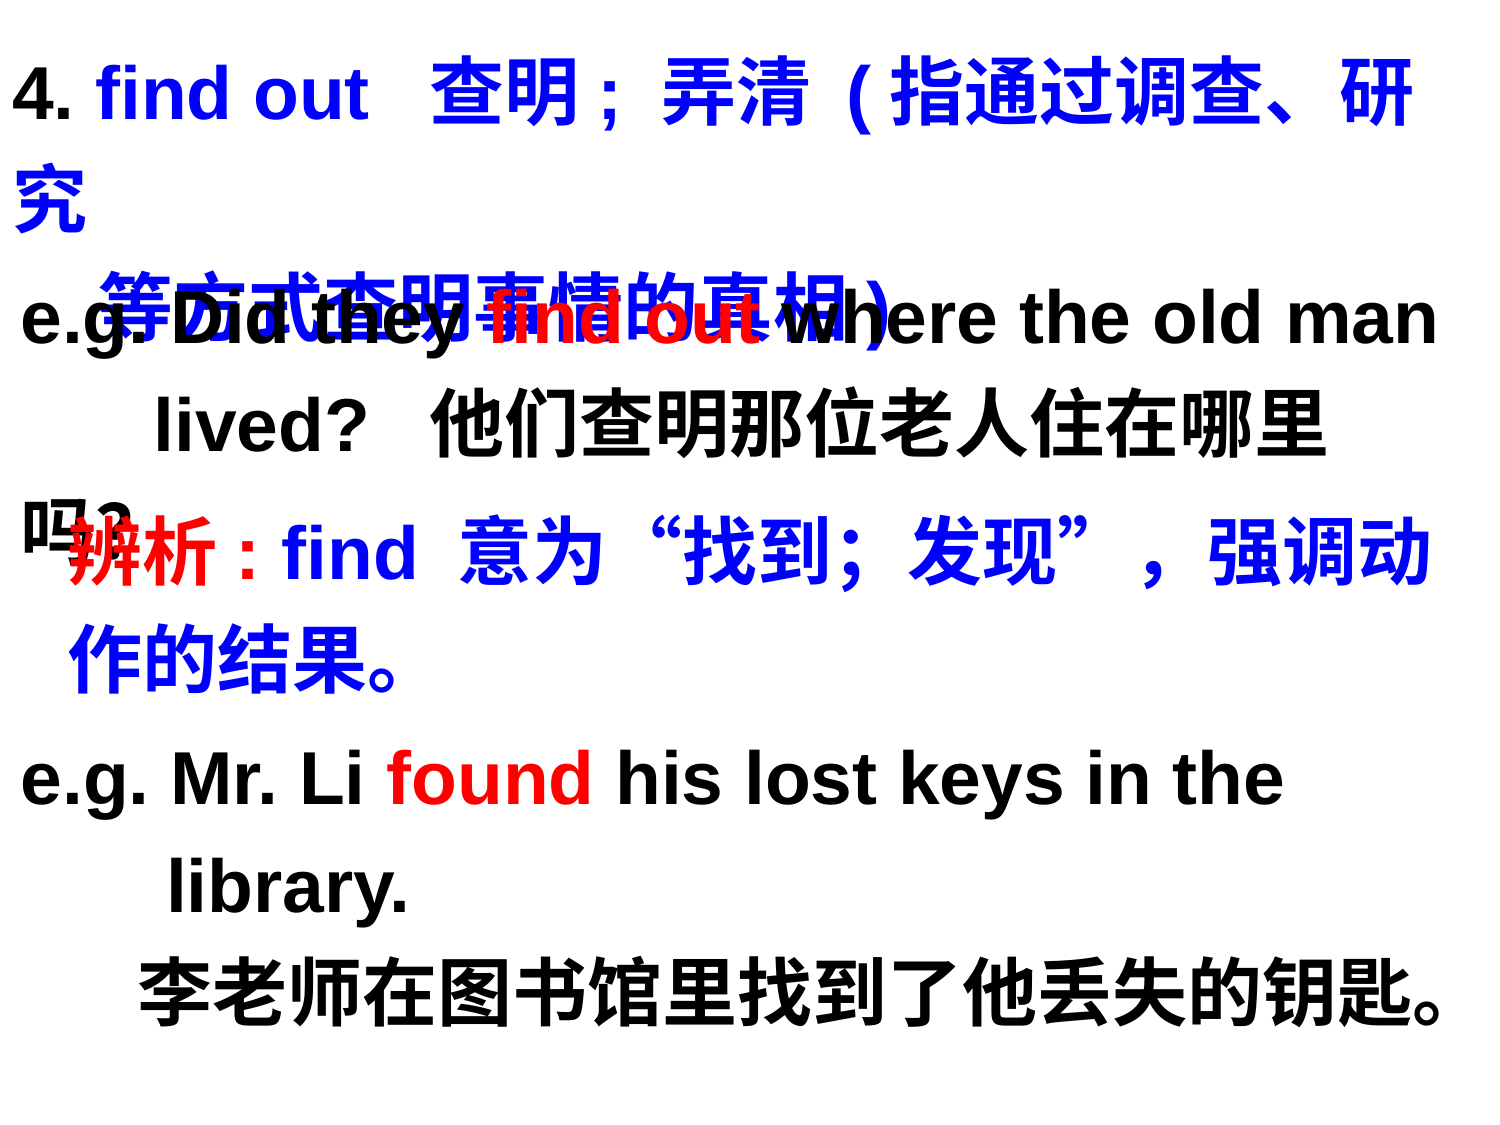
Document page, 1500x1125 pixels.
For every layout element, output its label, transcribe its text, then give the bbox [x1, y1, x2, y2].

text_box 4. find out 查明; 弄清 (指通过调查、研究 等方式查明事情的真相) [0, 19, 1436, 358]
text_box 辨析: find 意为“找到；发现”，强调动作的结果。 [53, 479, 1483, 704]
text_box e.g. Did they find out where the old man lived? 他们查明那位老人住在哪里吗？ [5, 243, 1495, 582]
text_box e.g. Mr. Li found his lost keys in the library. 李老师在图书馆里找到了他丢失的钥匙。 [5, 704, 1500, 1043]
